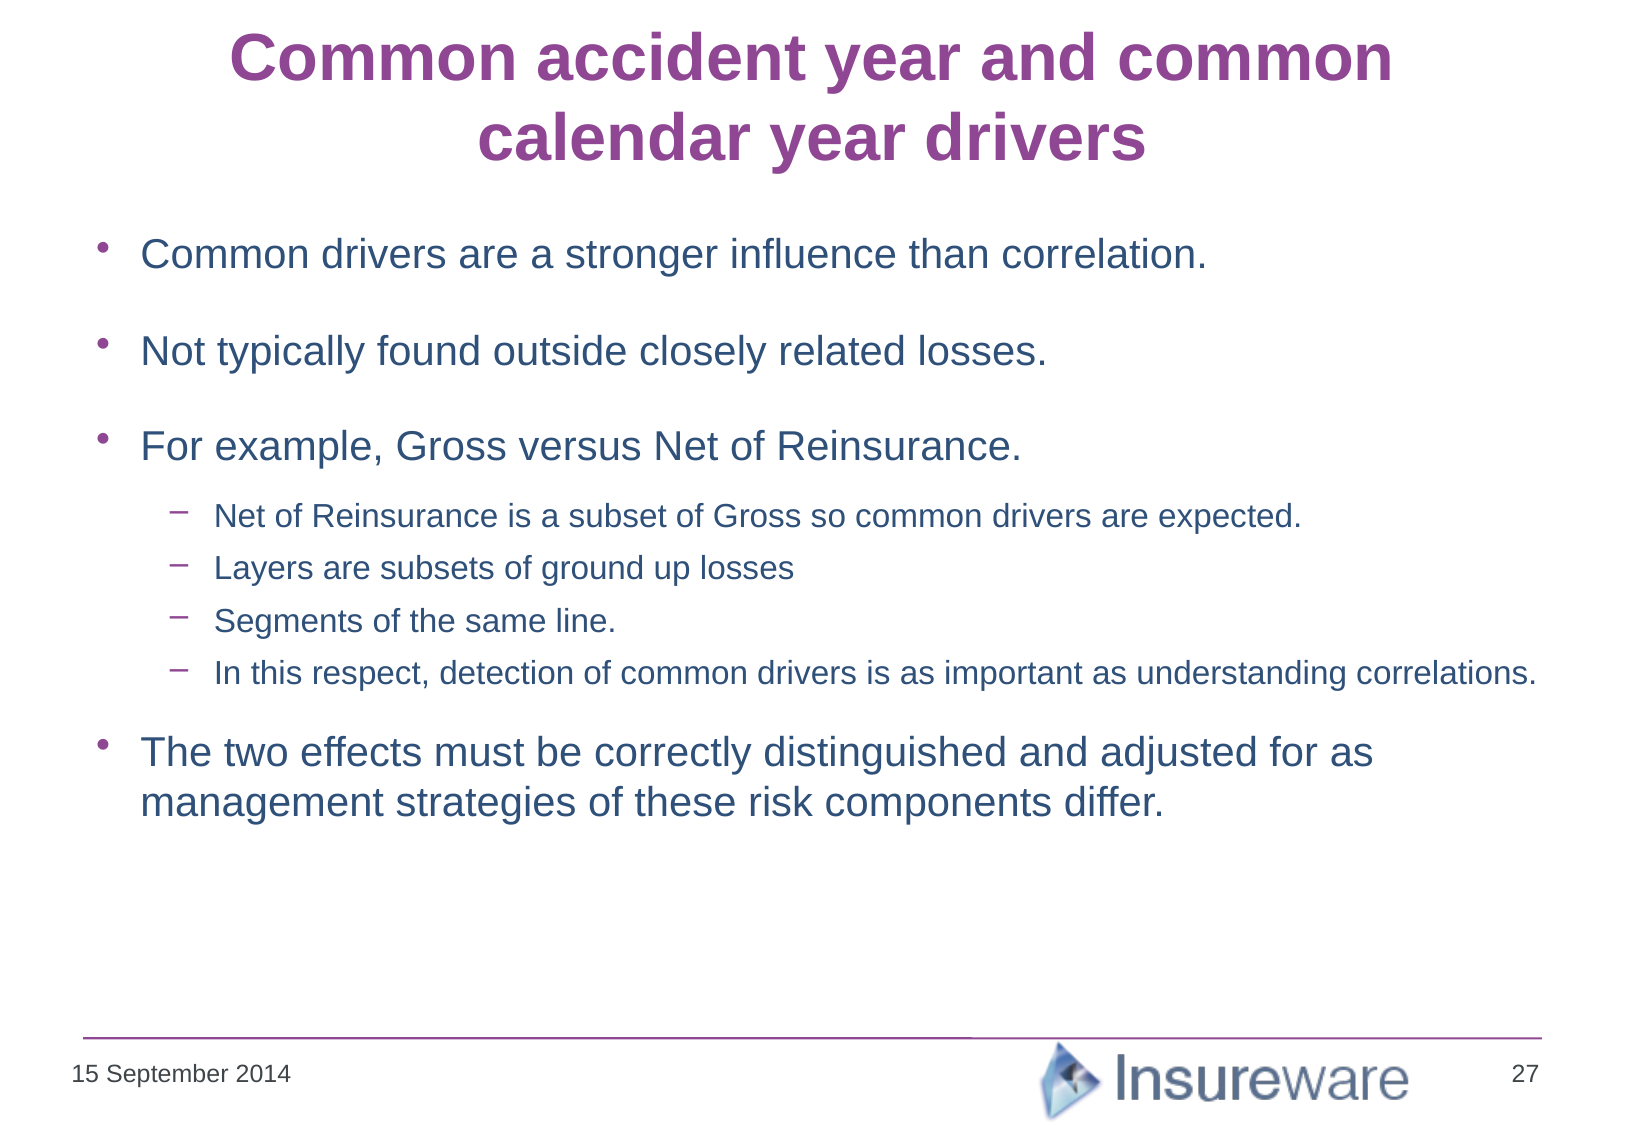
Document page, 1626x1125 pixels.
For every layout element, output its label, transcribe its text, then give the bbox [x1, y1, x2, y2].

text_box Common drivers are a stronger influence than correlation. Not typically found outside closely related losses. For example, Gross versus Net of Reinsurance. Net of Reinsurance is a subset of Gross so common drivers are expected. Layers are subsets of ground up losses Segments of the same line. In this respect, detection of common drivers is as important as understanding correlations. The two effects must be correctly distinguished and adjusted for as management strategies of these risk components differ. [81, 219, 1555, 982]
picture [1036, 1039, 1416, 1125]
slide_number 27 [1439, 1050, 1555, 1106]
title Common accident year and common calendar year drivers [75, 0, 1550, 188]
